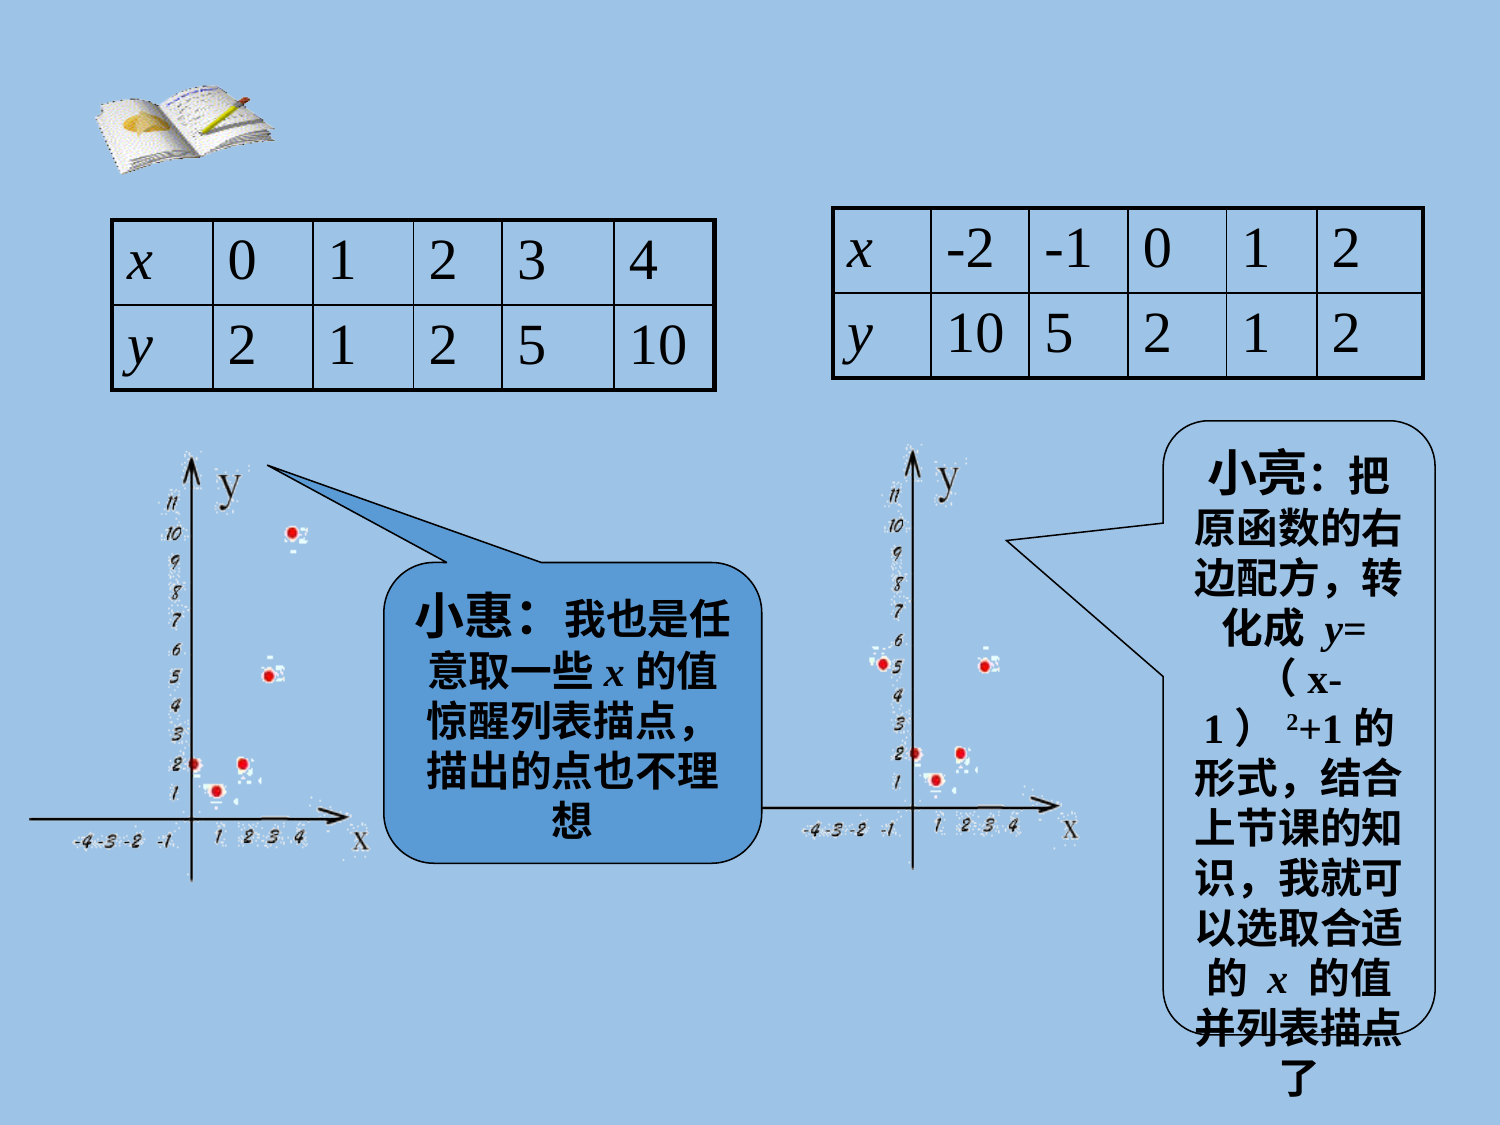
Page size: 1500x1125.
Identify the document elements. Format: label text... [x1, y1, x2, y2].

table_cell 2 [1318, 294, 1421, 376]
table_cell 5 [1030, 294, 1127, 376]
table_cell 10 [615, 306, 712, 388]
table_cell 2 [414, 306, 501, 388]
table_header 2 [1318, 210, 1421, 292]
table_cell 2 [214, 306, 312, 388]
table_header -1 [1030, 210, 1127, 292]
table_cell 10 [932, 294, 1028, 376]
table_header 2 [414, 222, 501, 304]
table_header -2 [932, 210, 1028, 292]
table_header x [114, 222, 212, 304]
text_box 小亮：把原函数的右边配方，转化成 y=（x-1）2+1的形式，结合上节课的知识，我就可以选取合适的 x 的值并列表描点了 [1081, 420, 1436, 1035]
table_cell y [835, 294, 930, 376]
table_cell 2 [1129, 294, 1226, 376]
table_header 0 [1129, 210, 1226, 292]
picture [761, 444, 1081, 870]
picture [88, 66, 289, 179]
table_cell 1 [1227, 294, 1316, 376]
table_header 3 [503, 222, 613, 304]
picture [29, 451, 372, 882]
table_header 4 [615, 222, 712, 304]
table_header x [835, 210, 930, 292]
table_header 1 [314, 222, 413, 304]
text_box 小惠：我也是任意取一些x的值惊醒列表描点，描出的点也不理想 [372, 502, 761, 864]
table_header 1 [1227, 210, 1316, 292]
table_cell y [114, 306, 212, 388]
table_cell 1 [314, 306, 413, 388]
table_cell 5 [503, 306, 613, 388]
table_header 0 [214, 222, 312, 304]
